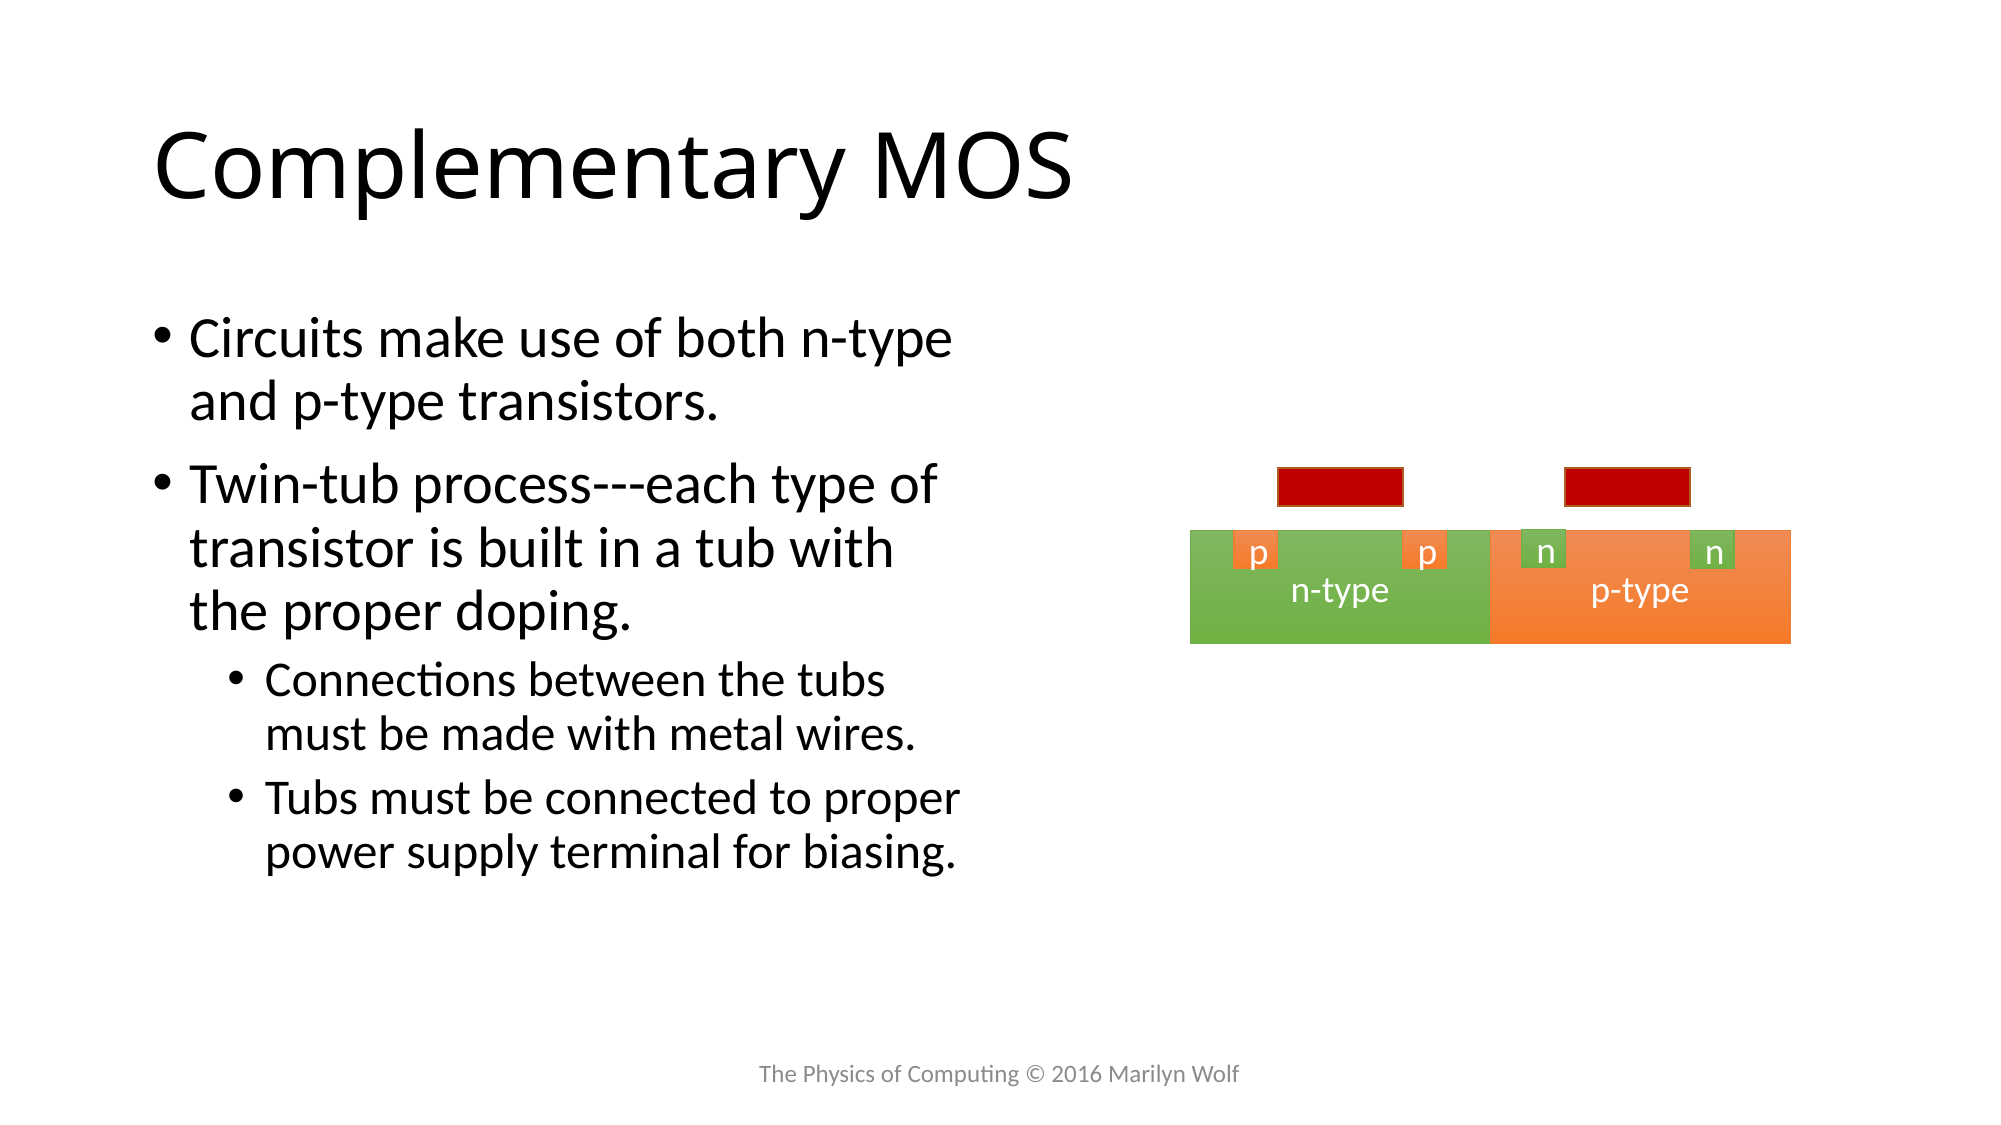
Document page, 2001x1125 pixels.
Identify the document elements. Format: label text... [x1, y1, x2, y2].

text_box p [1233, 530, 1278, 569]
footer The Physics of Computing © 2016 Marilyn Wolf [662, 1042, 1338, 1103]
list Circuits make use of both n-type and p-type transistors. Twin-tub process---each type of transistor is built in a tub with the proper doping. Connections between the tubs must be made with metal wires. Tubs must be connected to proper power supply terminal for biasing. [137, 299, 988, 1014]
text_box p-type [1490, 530, 1791, 644]
text_box p [1402, 530, 1447, 569]
text_box n-type [1190, 530, 1490, 644]
text_box n [1521, 529, 1566, 568]
text_box n [1690, 530, 1735, 569]
text_box [1564, 467, 1691, 507]
title Complementary MOS [137, 59, 1863, 278]
text_box [1277, 467, 1404, 507]
